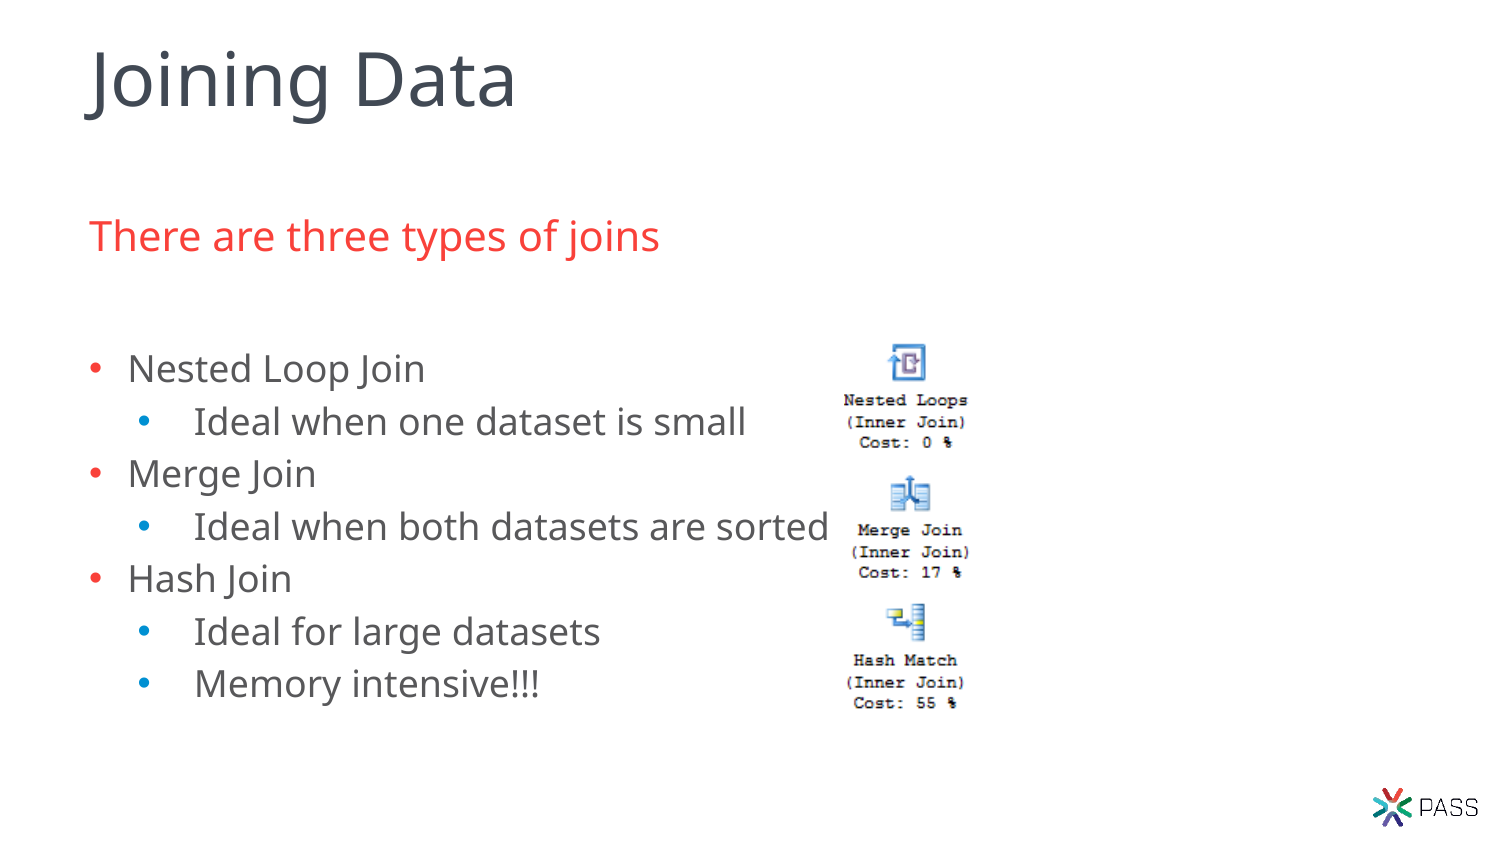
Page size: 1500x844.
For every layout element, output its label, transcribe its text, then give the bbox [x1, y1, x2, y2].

picture [844, 471, 976, 590]
picture [844, 338, 973, 460]
title Joining Data [75, 41, 1425, 142]
picture [844, 601, 972, 718]
list There are three types of joins [74, 202, 1427, 273]
list Nested Loop Join Ideal when one dataset is small Merge Join Ideal when both datasets are sorted Hash Join Ideal for large datasets Memory intensive!!! [74, 337, 1427, 745]
picture [1371, 785, 1479, 829]
